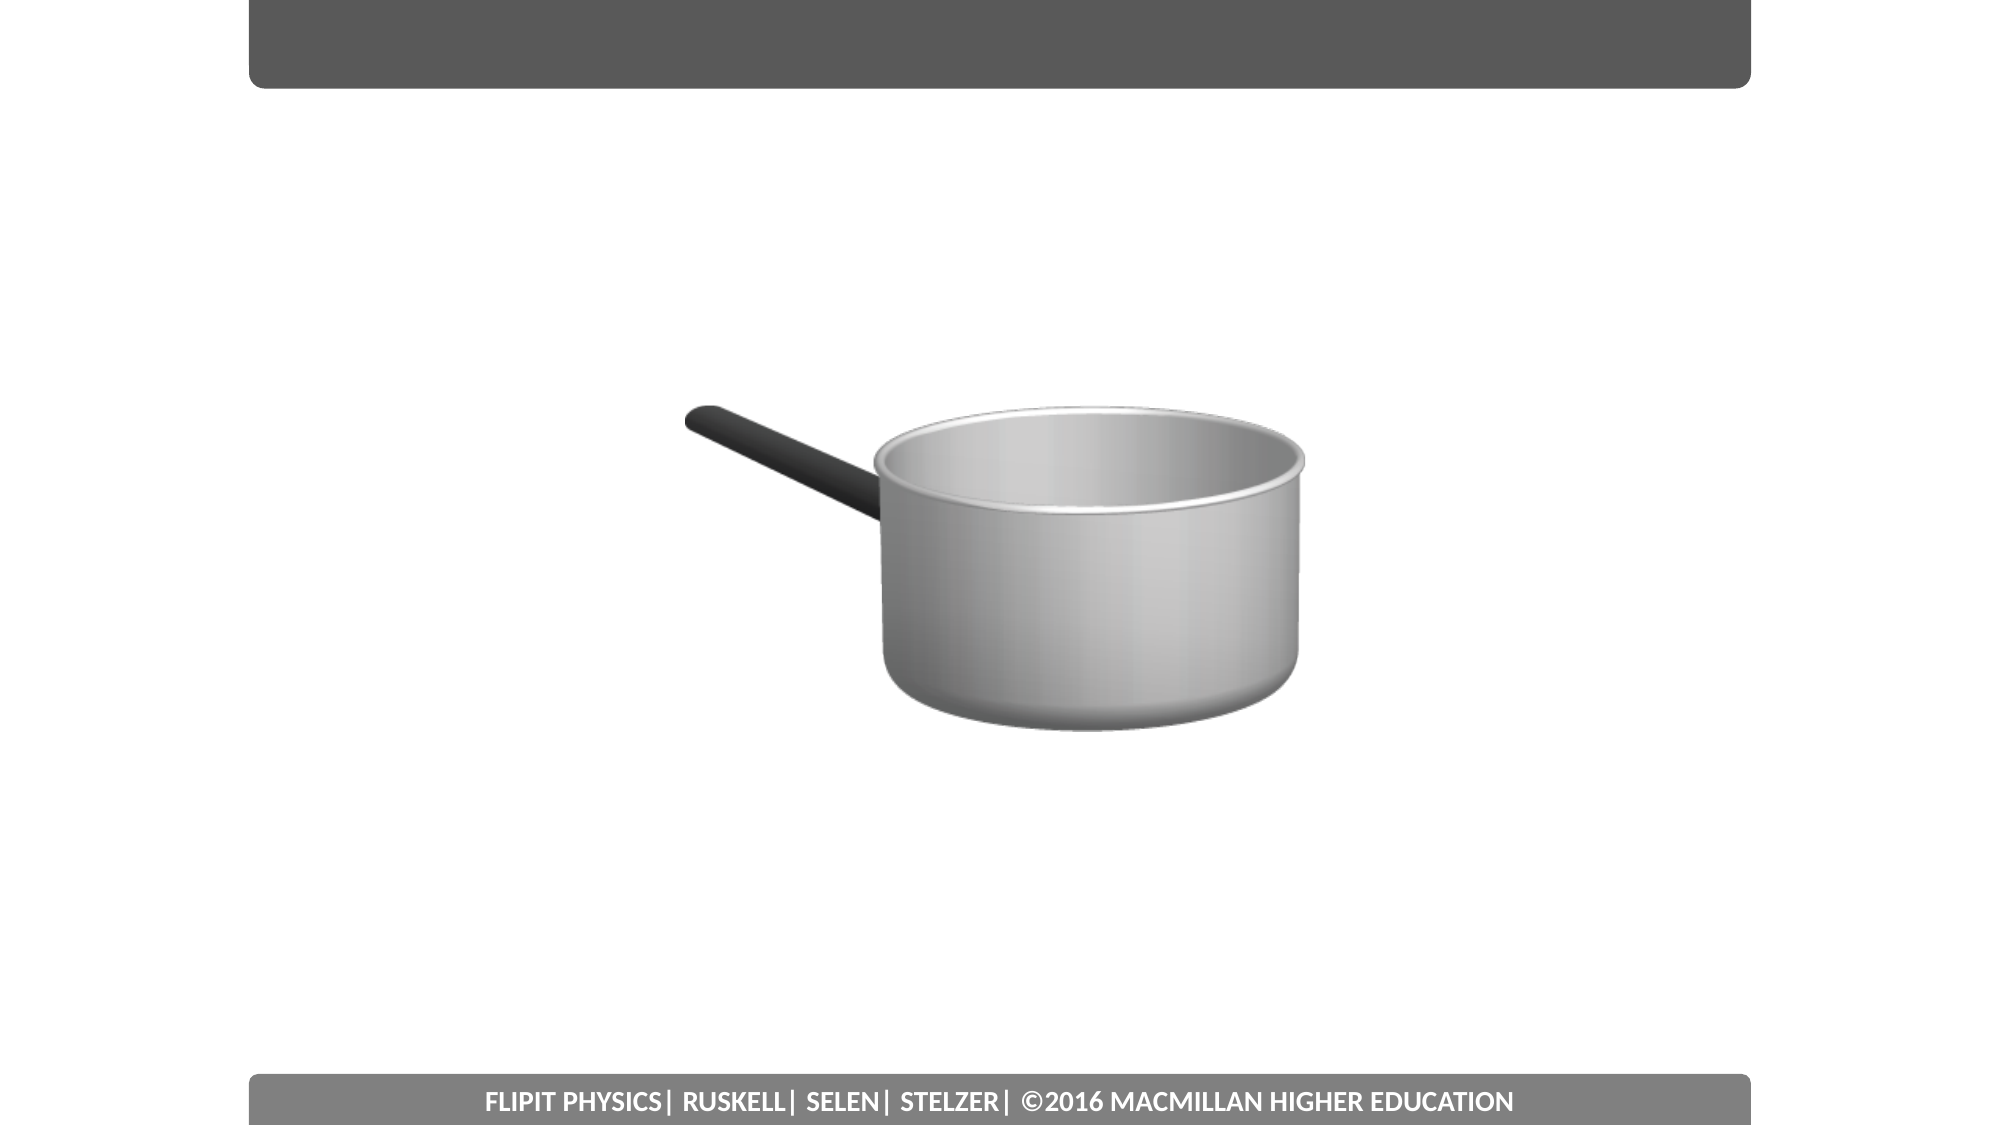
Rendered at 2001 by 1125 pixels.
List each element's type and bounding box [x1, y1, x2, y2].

picture [685, 393, 1315, 732]
text_box [249, 1074, 1750, 1125]
text_box [248, 0, 1752, 89]
